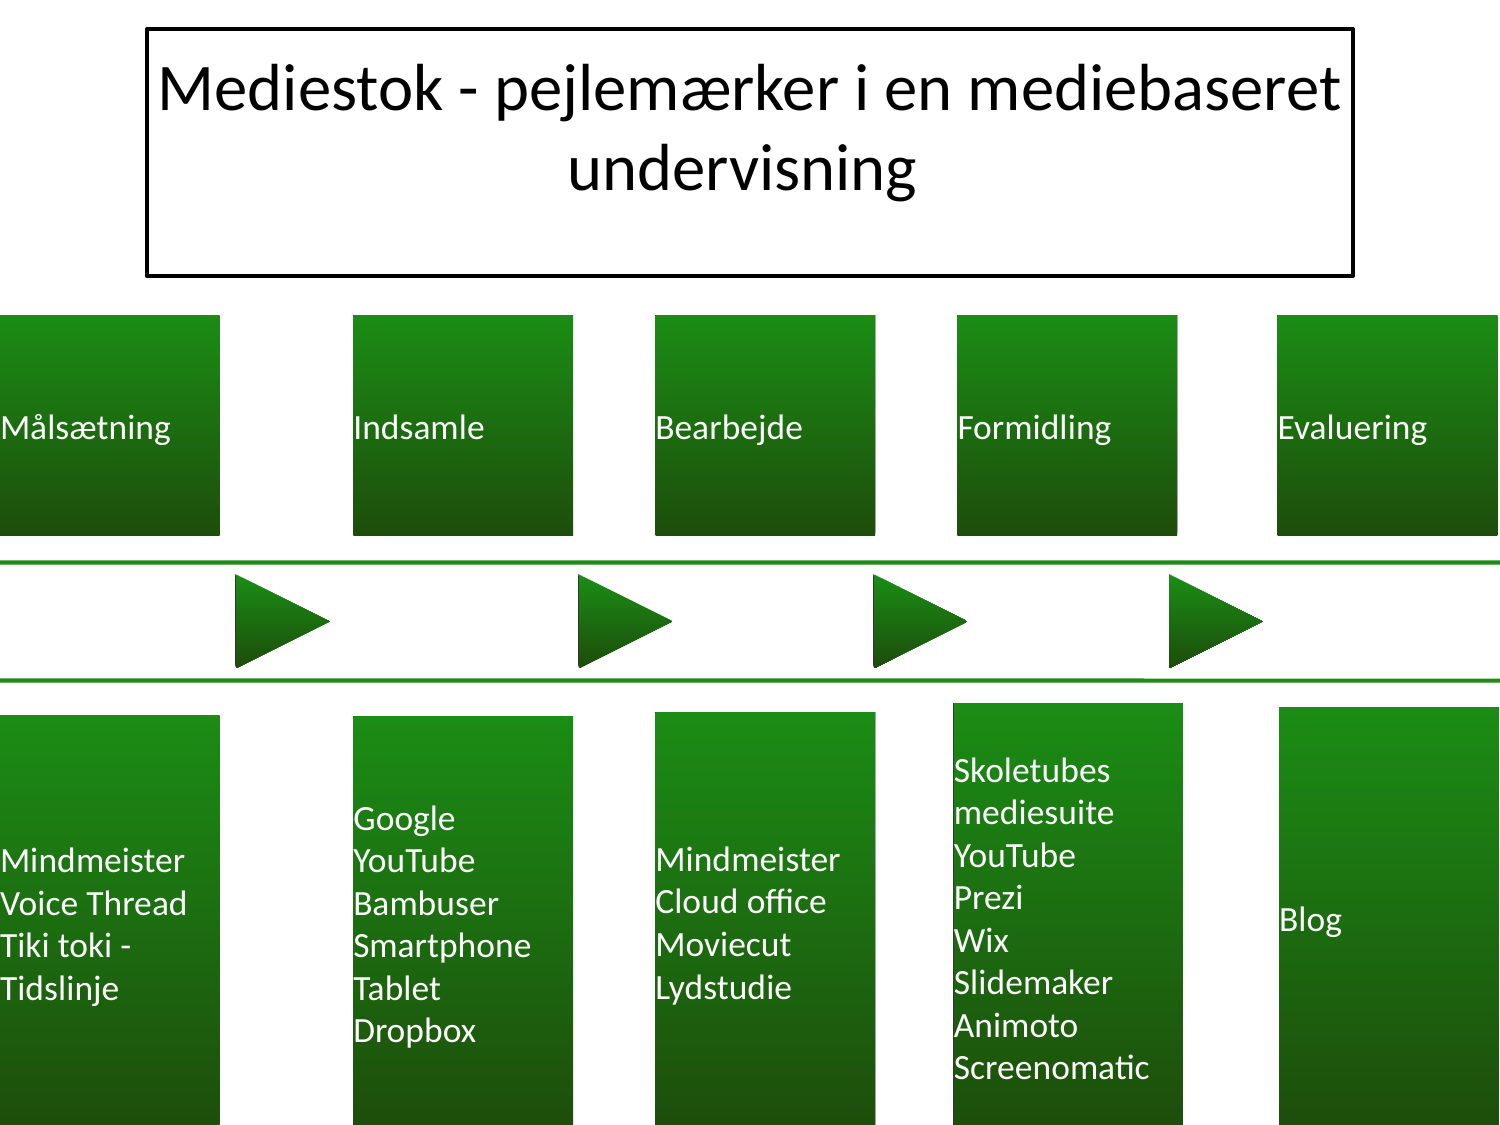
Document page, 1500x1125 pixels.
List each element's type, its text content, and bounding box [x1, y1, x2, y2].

text_box Indsamle [353, 315, 574, 536]
text_box [235, 574, 330, 669]
text_box Evaluering [1277, 315, 1498, 536]
text_box Formidling [957, 315, 1178, 536]
text_box Bearbejde [655, 315, 876, 536]
text_box Målsætning [0, 315, 220, 536]
text_box [578, 574, 673, 669]
text_box Blog [1279, 707, 1499, 1125]
text_box Google YouTube Bambuser Smartphone Tablet Dropbox [353, 716, 574, 1125]
text_box Mediestok - pejlemærker i en mediebaseret undervisning [145, 27, 1355, 278]
text_box Skoletubes mediesuite YouTube Prezi Wix Slidemaker Animoto Screenomatic [953, 703, 1183, 1125]
text_box Mindmeister Cloud office Moviecut Lydstudie [655, 712, 876, 1125]
text_box [873, 574, 968, 669]
text_box [1169, 574, 1263, 669]
text_box Mindmeister Voice Thread Tiki toki - Tidslinje [0, 715, 220, 1125]
